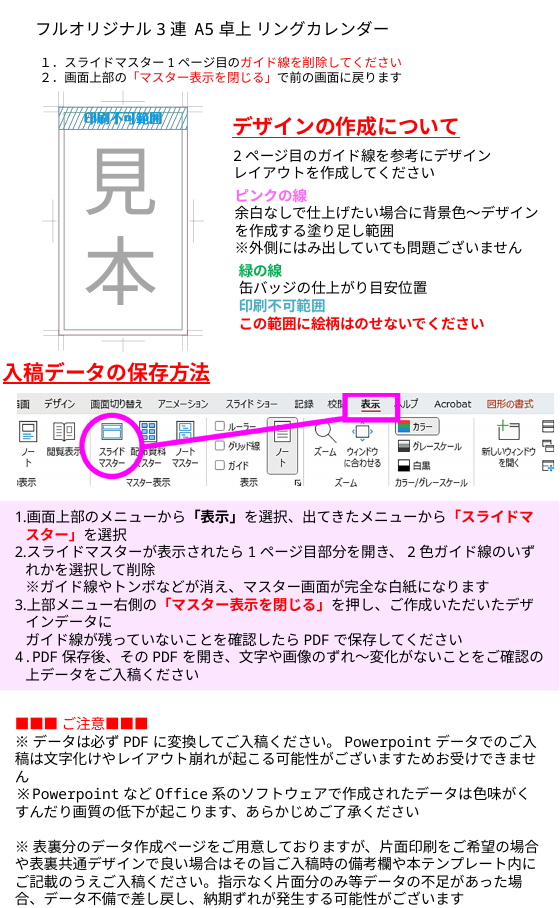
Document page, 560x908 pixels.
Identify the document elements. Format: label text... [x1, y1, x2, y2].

text_box ピンクの線 余白なしで仕上げたい場合に背景色～デザインを作成する塗り足し範囲 ※外側にはみ出していても問題ございません [219, 179, 554, 264]
text_box ■■■ご注意■■■ ※データは必ずPDFに変換してご入稿ください。Powerpointデータでのご入稿は文字化けやレイアウト崩れが起こる可能性がございますためお受けできません ※PowerpointなどOffice系のソフトウェアで作成されたデータは色味がくすんだり画質の低下が起こります、あらかじめご了承ください ※表裏分のデータ作成ページをご用意しておりますが、片面印刷をご希望の場合や表裏共通デザインで良い場合はその旨ご入稿時の備考欄や本テンプレート内にご記載のうえご入稿ください。指示なく片面分のみ等データの不足があった場合、データ不備で差し戻し、納期ずれが発生する可能性がございます [0, 707, 560, 908]
text_box 2ページ目のガイド線を参考にデザインレイアウトを作成してください [218, 139, 517, 189]
text_box デザインの作成について [217, 106, 503, 147]
text_box 印刷不可範囲 この範囲に絵柄はのせないでください [223, 289, 542, 340]
text_box 画面上部のメニューから「表示」を選択、出てきたメニューから「スライドマスター」を選択 スライドマスターが表示されたら1ページ目部分を開き、2色ガイド線のいずれかを選択して削除 ※ガイド線やトンボなどが消え、マスター画面が完全な白紙になります 上部メニュー右側の「マスター表示を閉じる」を押し、ご作成いただいたデザインデータに ガイド線が残っていないことを確認したらPDFで保存してください PDF保存後、そのPDFを開き、文字や画像のずれ～変化がないことをご確認の上データをご入稿ください [0, 500, 560, 691]
picture [42, 89, 204, 352]
text_box １．スライドマスター1ページ目のガイド線を削除してください ２．画面上部の「マスター表示を閉じる」で前の画面に戻ります [24, 47, 505, 93]
text_box フルオリジナル3連 A5卓上 リングカレンダー [20, 11, 405, 47]
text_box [16, 393, 555, 488]
text_box 入稿データの保存方法 [0, 352, 226, 393]
text_box 緑の線 缶バッジの仕上がり目安位置 [224, 254, 517, 289]
